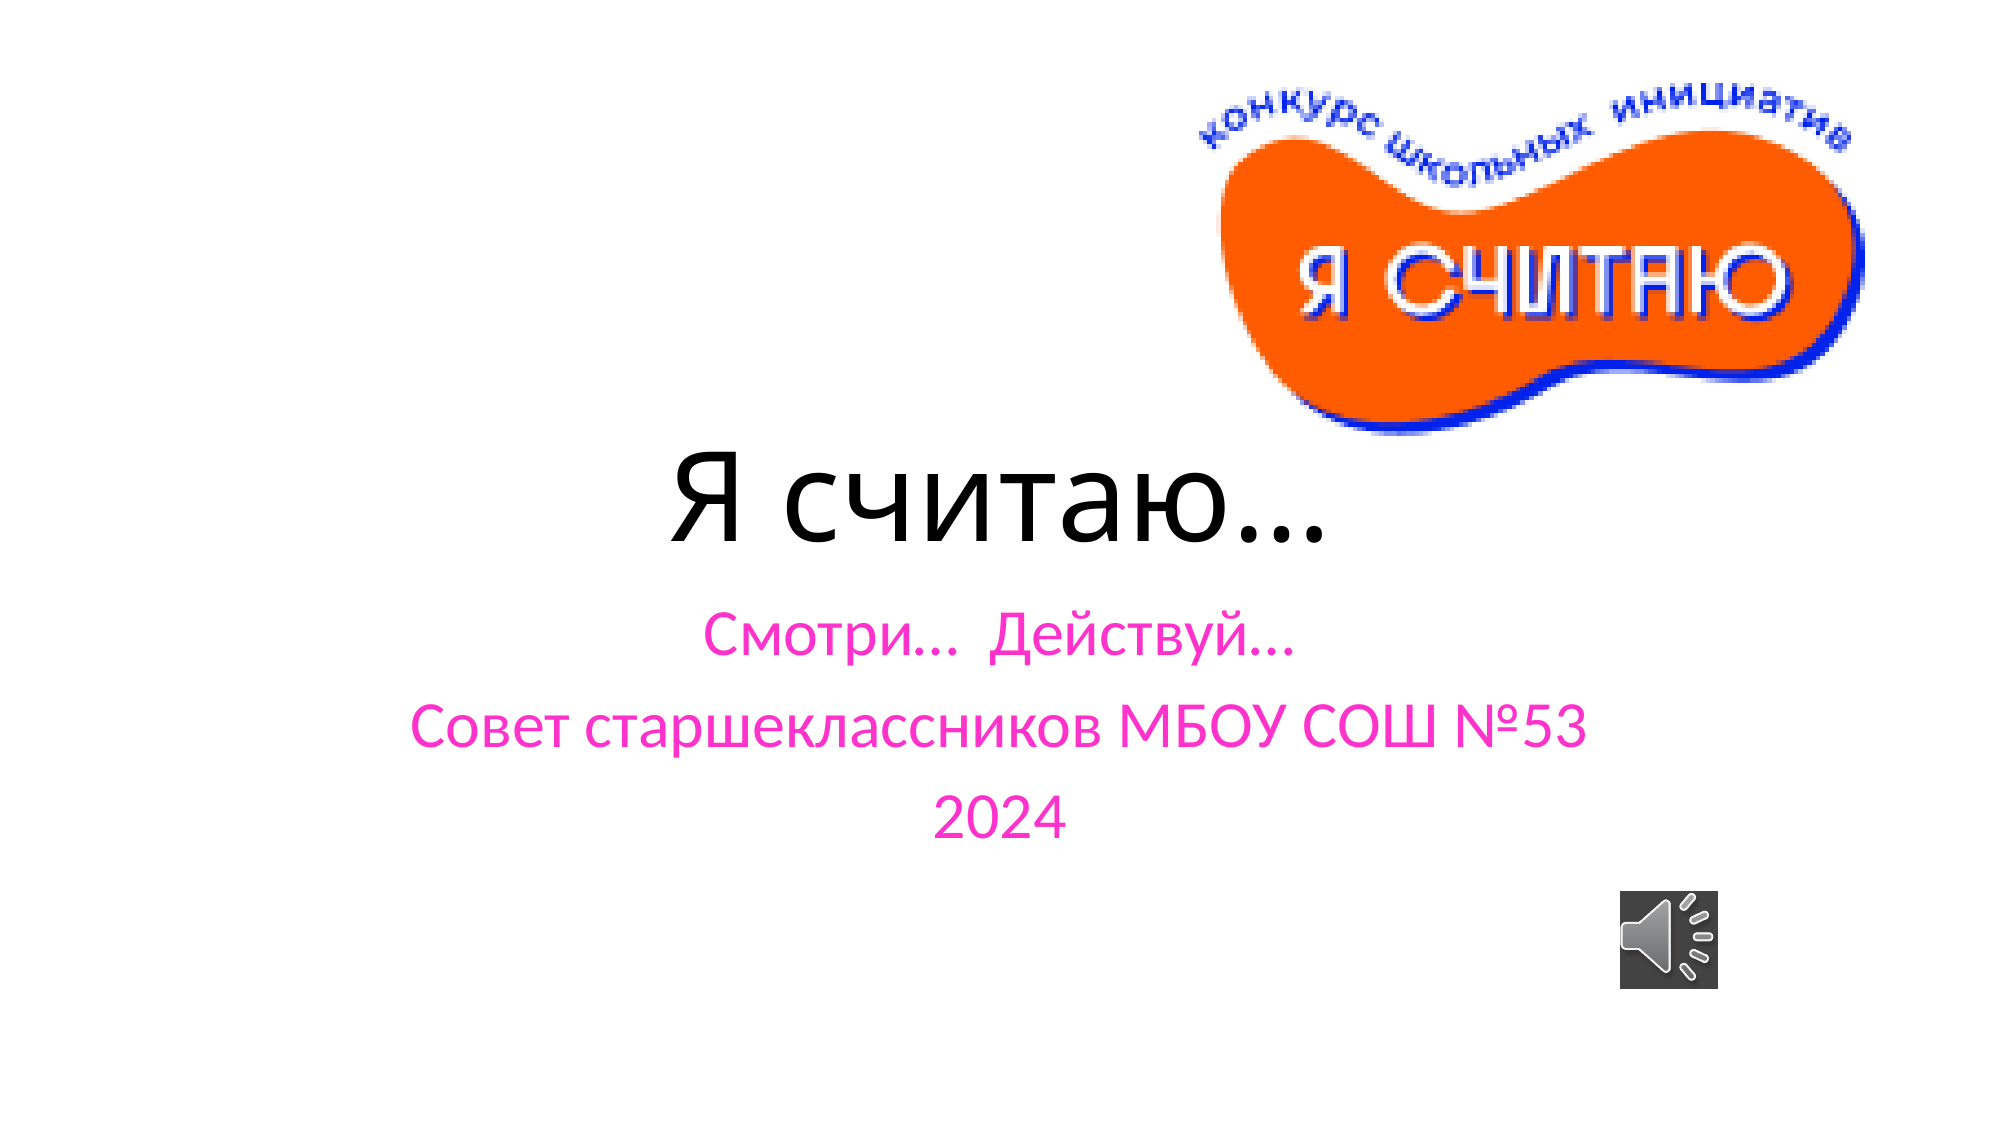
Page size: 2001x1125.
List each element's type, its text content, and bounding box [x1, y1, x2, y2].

subtitle Смотри… Действуй… Совет старшеклассников МБОУ СОШ №53 2024 [249, 590, 1750, 863]
picture [1199, 83, 1865, 436]
title Я считаю… [249, 184, 1750, 576]
picture [1619, 889, 1720, 990]
